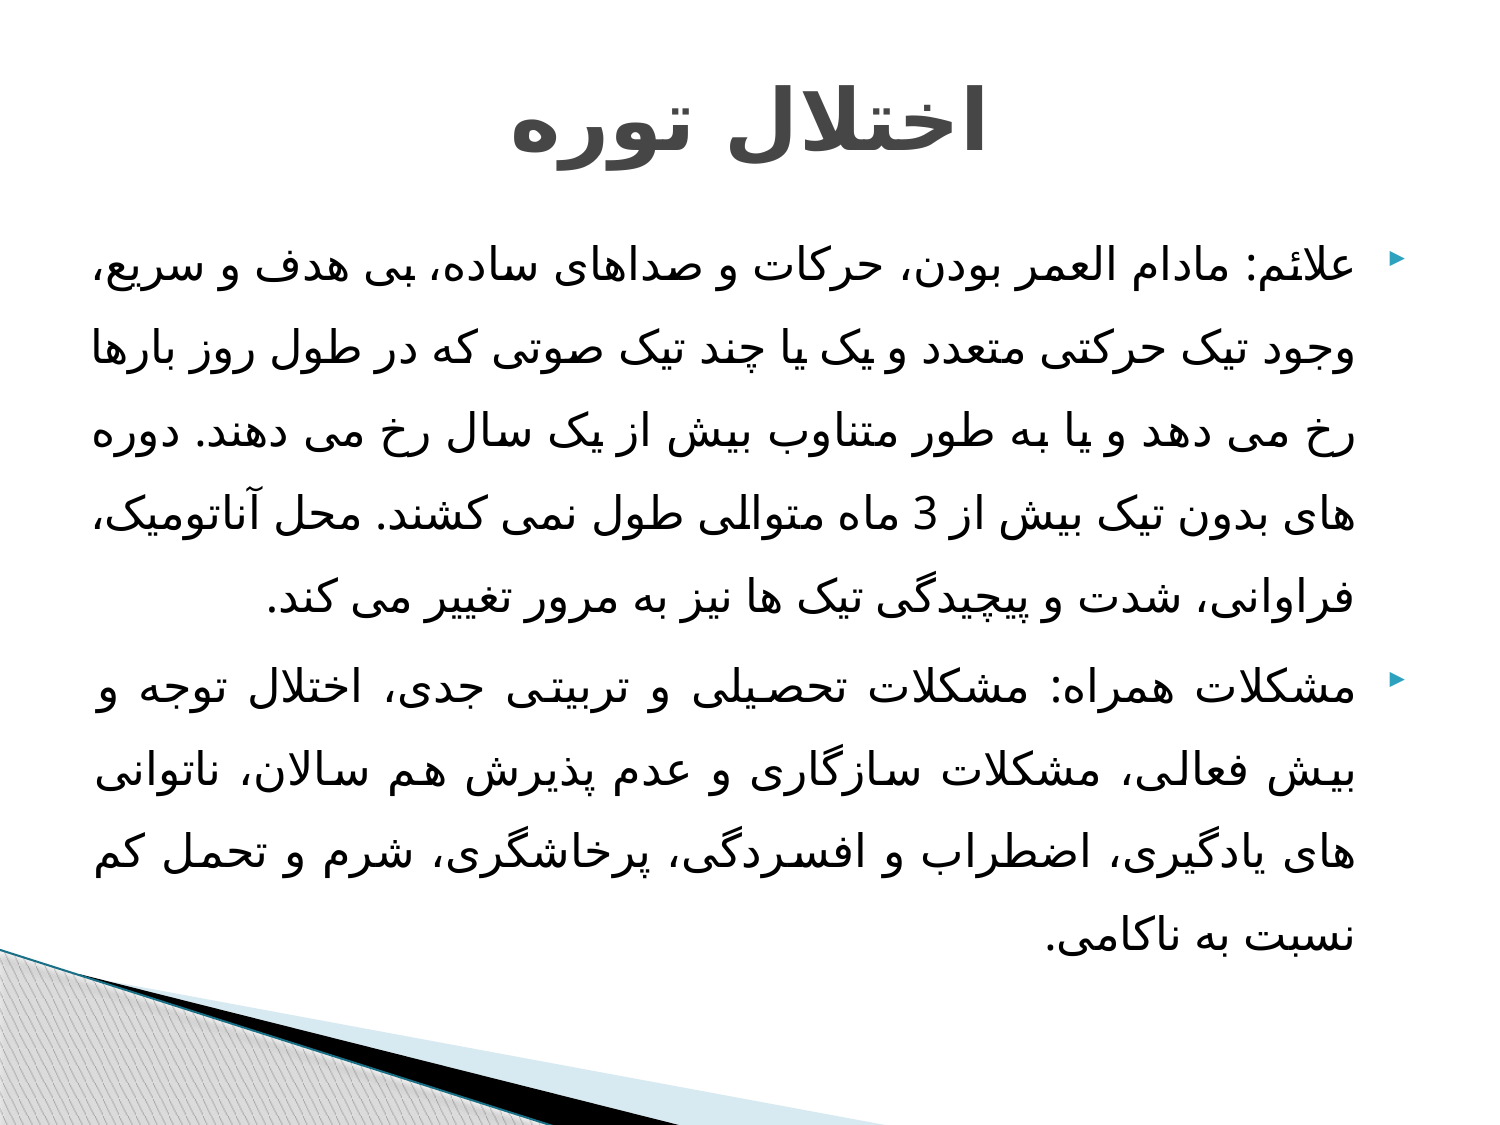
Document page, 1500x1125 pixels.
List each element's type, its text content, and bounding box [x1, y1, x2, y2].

title اختلال توره [75, 45, 1425, 188]
list علائم: مادام العمر بودن، حرکات و صداهای ساده، بی هدف و سریع، وجود تیک حرکتی متعدد و یک یا چند تیک صوتی که در طول روز بارها رخ می دهد و یا به طور متناوب بیش از یک سال رخ می دهند. دوره های بدون تیک بیش از 3 ماه متوالی طول نمی کشند. محل آناتومیک، فراوانی، شدت و پیچیدگی تیک ها نیز به مرور تغییر می کند. مشکلات همراه: مشکلات تحصیلی و تربیتی جدی، اختلال توجه و بیش فعالی، مشکلات سازگاری و عدم پذیرش هم سالان، ناتوانی های یادگیری، اضطراب و افسردگی، پرخاشگری، شرم و تحمل کم نسبت به ناکامی. [75, 199, 1425, 986]
